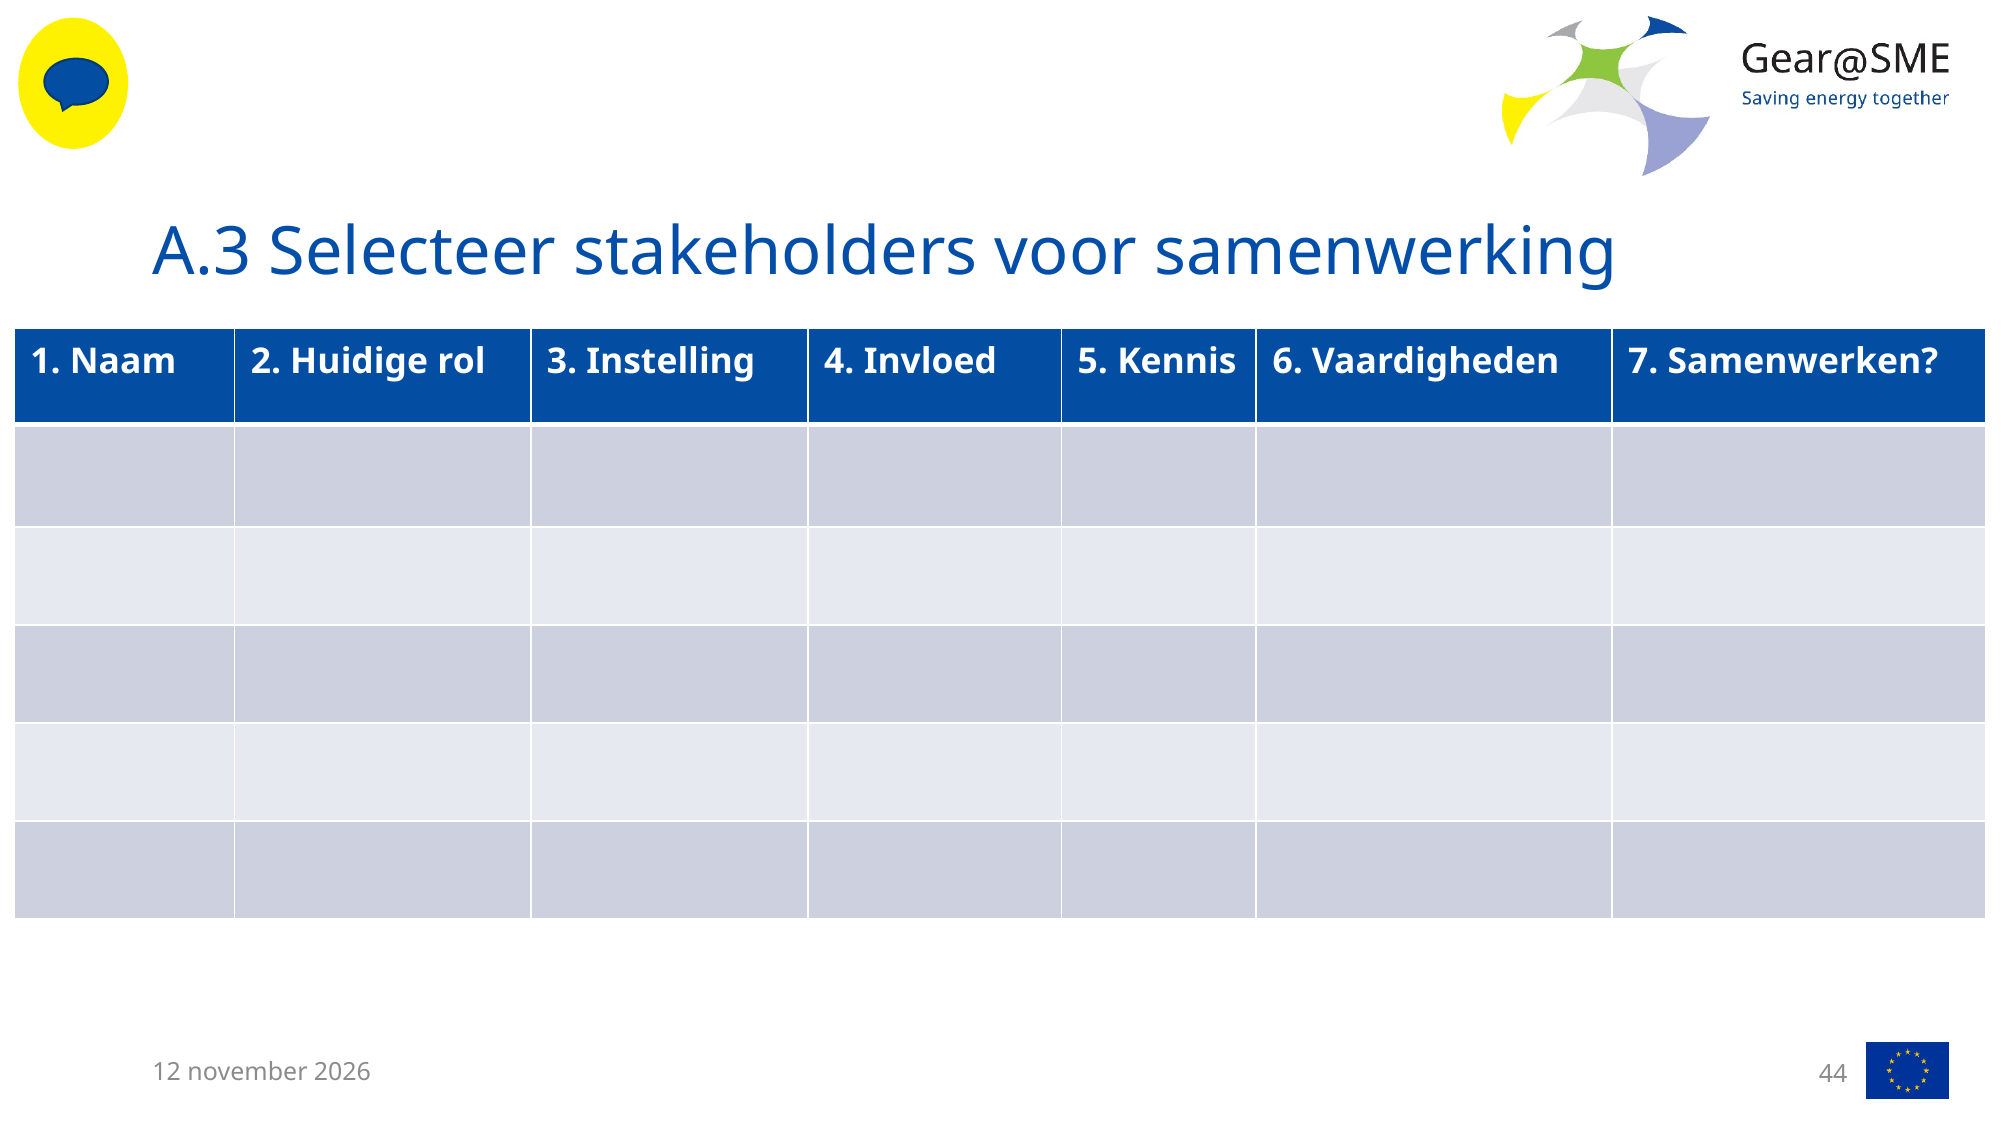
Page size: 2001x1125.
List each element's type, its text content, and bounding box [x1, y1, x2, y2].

table_cell [235, 427, 530, 526]
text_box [19, 18, 128, 148]
table_cell [532, 822, 807, 918]
table_cell [1062, 822, 1255, 918]
table_header 1. Naam [15, 329, 234, 422]
table_cell [1062, 626, 1255, 722]
table_cell [1257, 427, 1611, 526]
table_cell [809, 528, 1061, 624]
table_cell [1613, 427, 1985, 526]
table_cell [235, 528, 530, 624]
table_cell [235, 822, 530, 918]
table_cell [809, 427, 1061, 526]
table_cell [809, 724, 1061, 820]
table_header 6. Vaardigheden [1257, 329, 1611, 422]
table_cell [1613, 724, 1985, 820]
table_cell [532, 724, 807, 820]
table_header 5. Kennis [1062, 329, 1255, 422]
table_cell [235, 626, 530, 722]
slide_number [137, 1042, 588, 1103]
table_header 4. Invloed [809, 329, 1061, 422]
table_cell [15, 528, 234, 624]
table_cell [1613, 822, 1985, 918]
table_cell [1062, 724, 1255, 820]
table_cell [15, 822, 234, 918]
table_cell [1257, 822, 1611, 918]
table_cell [15, 626, 234, 722]
picture [1866, 1042, 1949, 1099]
table_cell [1613, 626, 1985, 722]
table_cell [1257, 724, 1611, 820]
table_cell [1613, 528, 1985, 624]
picture [1502, 16, 1949, 176]
title A.3 Selecteer stakeholders voor samenwerking [137, 205, 1863, 300]
table_cell [809, 822, 1061, 918]
table_cell [15, 724, 234, 820]
table_cell [532, 528, 807, 624]
table_cell [235, 724, 530, 820]
table_cell [1062, 427, 1255, 526]
table_cell [532, 626, 807, 722]
table_header 7. Samenwerken? [1613, 329, 1985, 422]
slide_number 44 [1412, 1044, 1863, 1104]
table_cell [1062, 528, 1255, 624]
table_cell [532, 427, 807, 526]
table_cell [1257, 626, 1611, 722]
table_header 2. Huidige rol [235, 329, 530, 422]
table_cell [15, 427, 234, 526]
table_cell [1257, 528, 1611, 624]
table_header 3. Instelling [532, 329, 807, 422]
table_cell [809, 626, 1061, 722]
